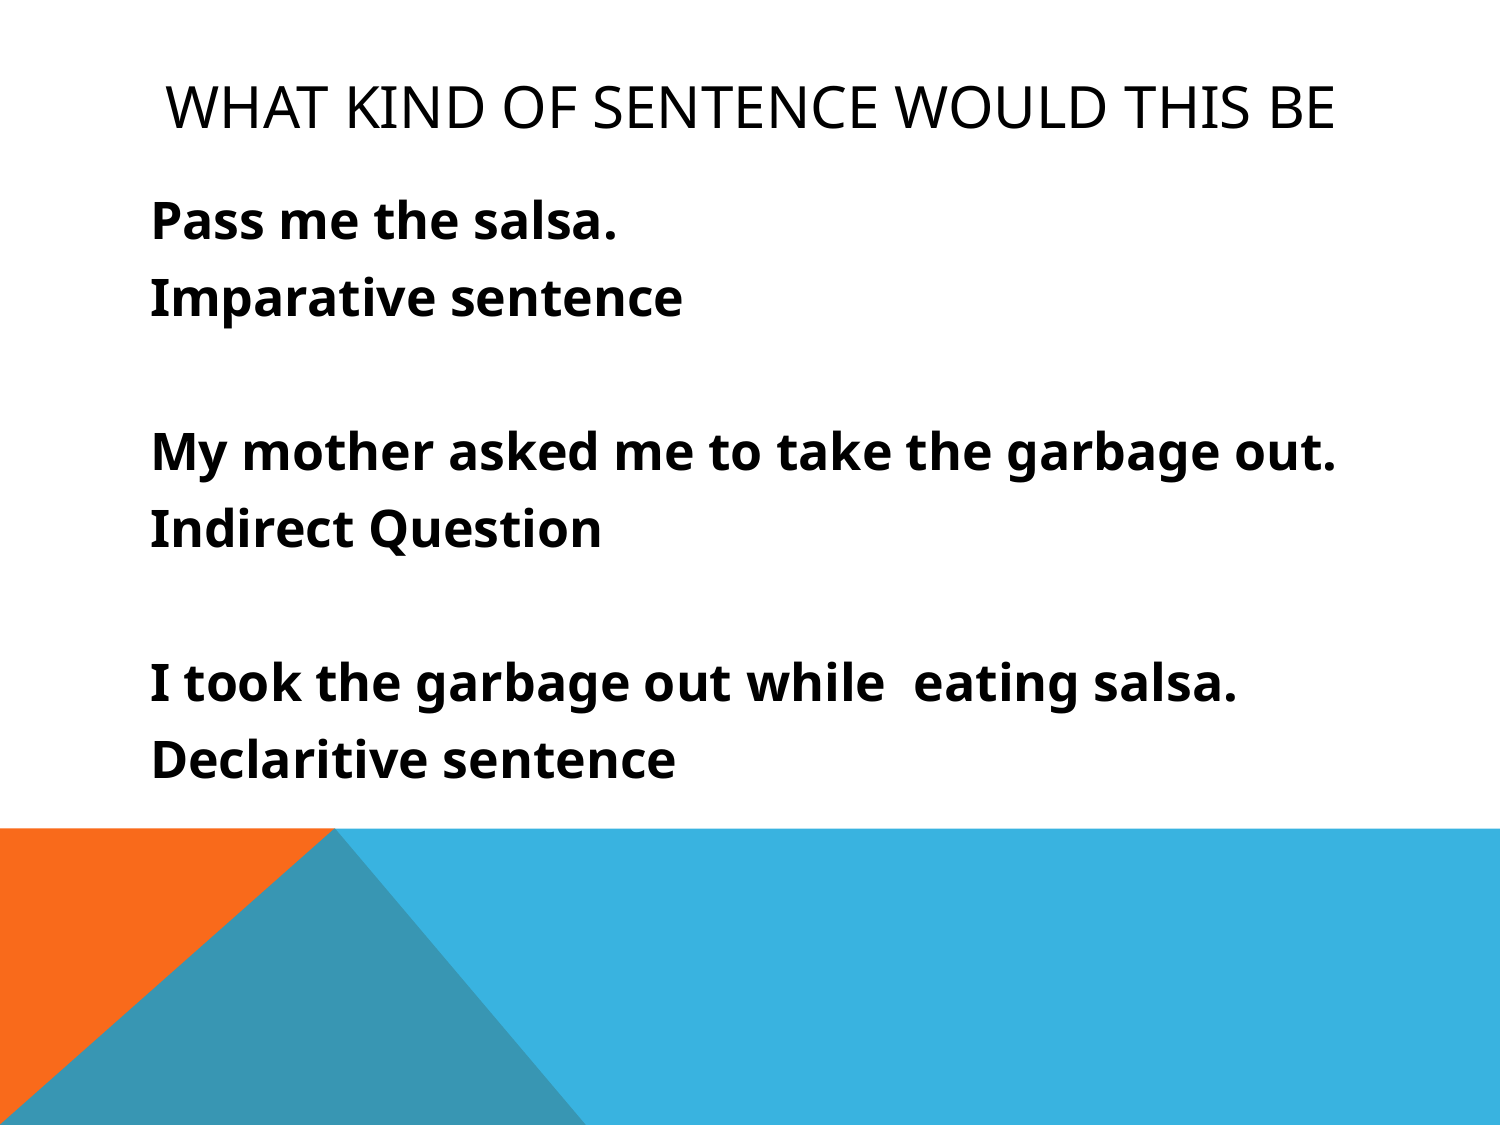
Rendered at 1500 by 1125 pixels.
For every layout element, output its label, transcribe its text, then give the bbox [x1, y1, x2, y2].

title What kind of sentence would this be [135, 60, 1369, 150]
list Pass me the salsa. Imparative sentence My mother asked me to take the garbage out. Indirect Question I took the garbage out while eating salsa. Declaritive sentence [135, 180, 1365, 846]
